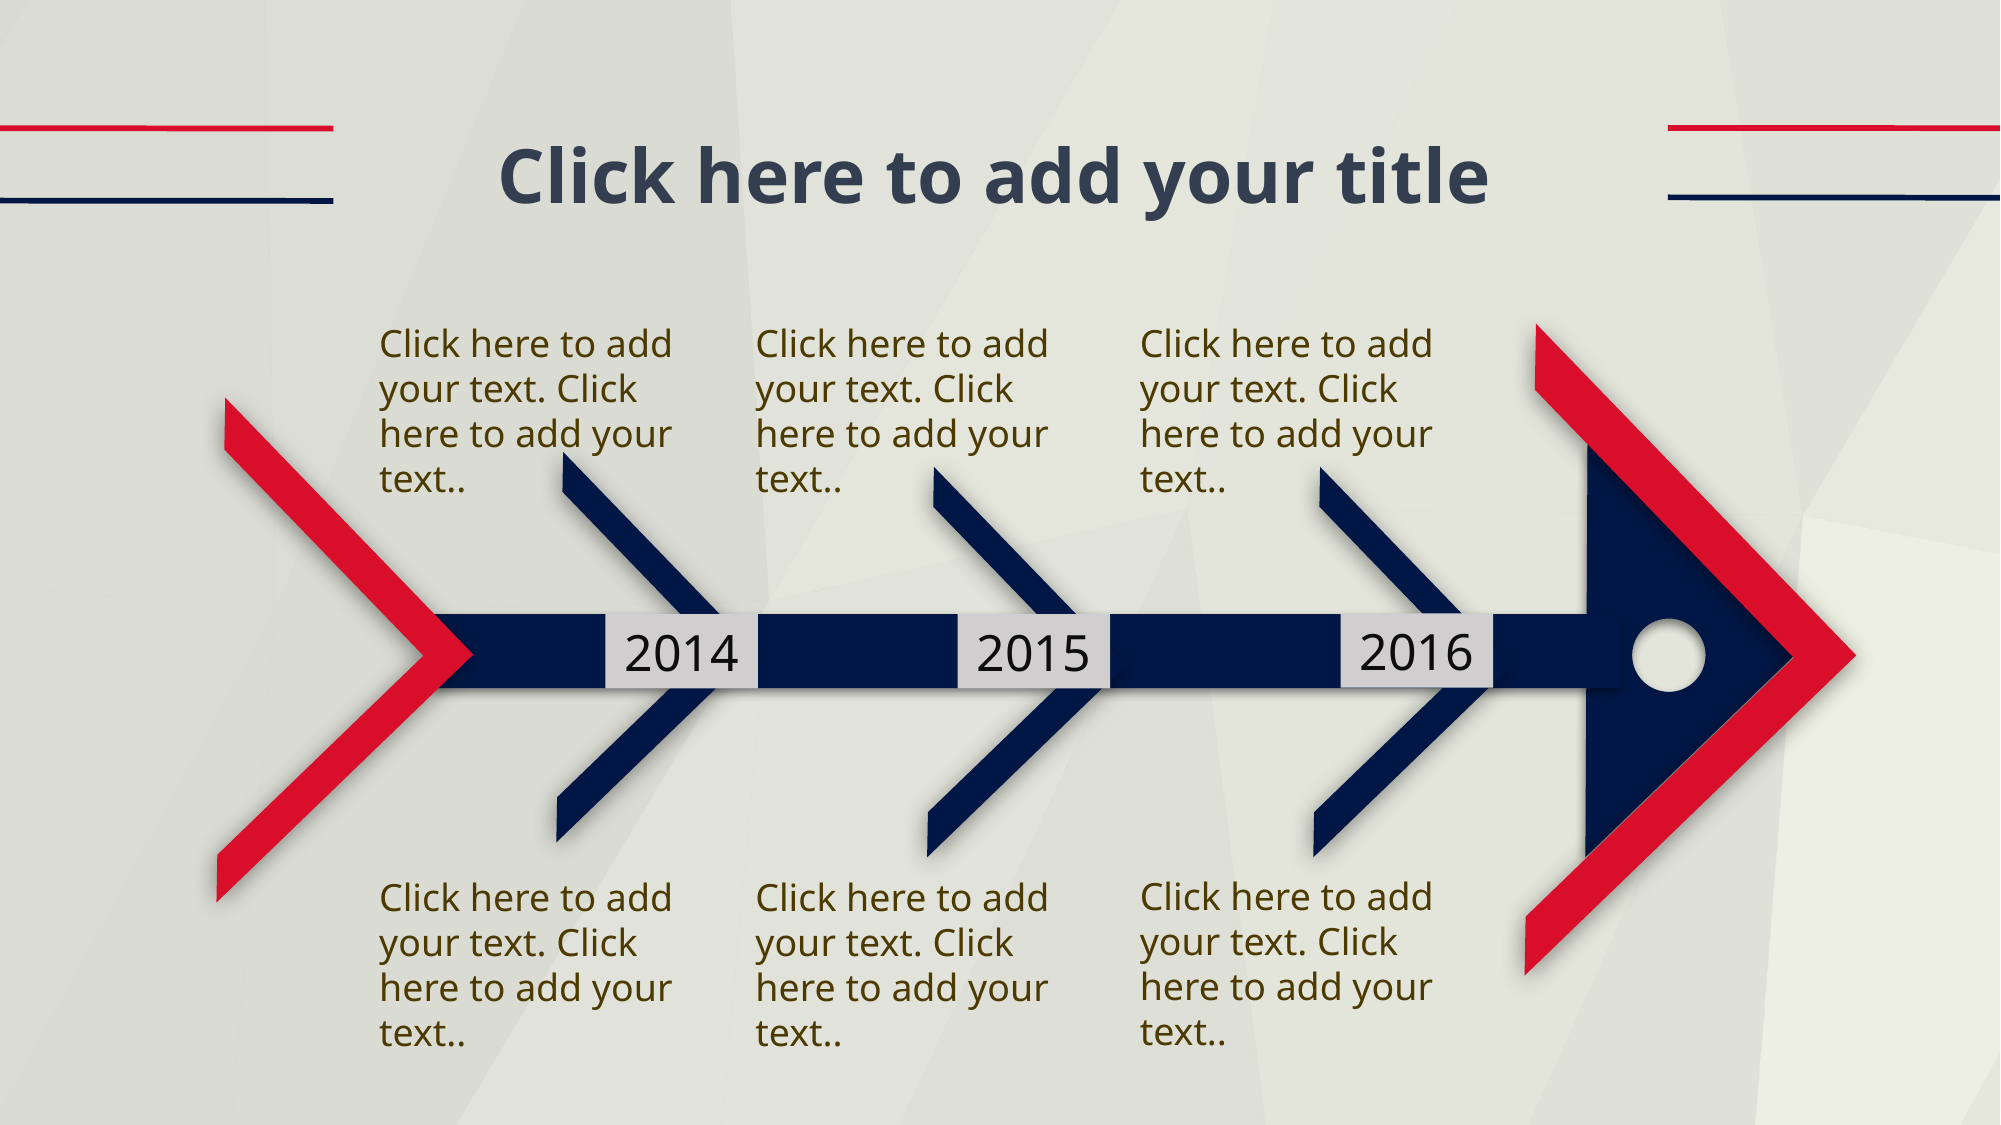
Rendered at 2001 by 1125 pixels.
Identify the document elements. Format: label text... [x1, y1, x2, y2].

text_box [42, 419, 1761, 881]
text_box Click here to add your text. Click here to add your text.. [1125, 881, 1469, 1061]
text_box Click here to add your text. Click here to add your text.. [740, 312, 1084, 419]
picture [0, 0, 2001, 1125]
text_box Click here to add your text. Click here to add your text.. [1125, 312, 1469, 419]
text_box Click here to add your title [483, 121, 1507, 227]
text_box Click here to add your text. Click here to add your text.. [364, 312, 708, 419]
text_box Click here to add your text. Click here to add your text.. [364, 881, 708, 1061]
text_box Click here to add your text. Click here to add your text.. [740, 881, 1084, 1061]
